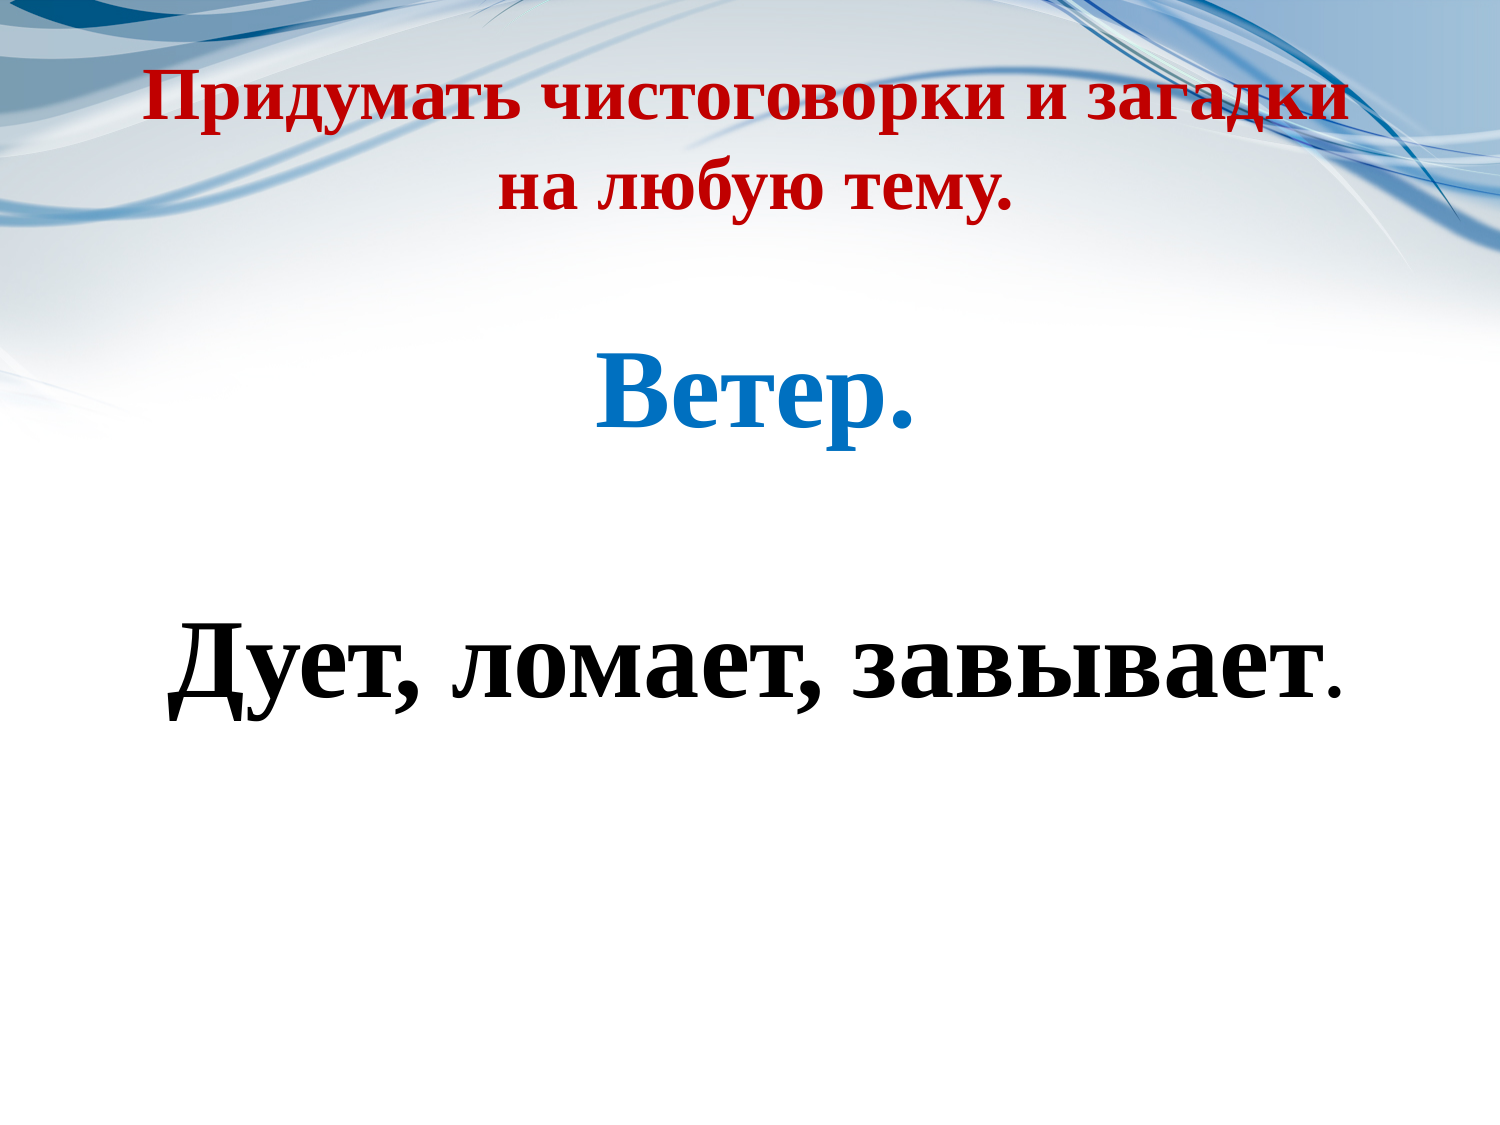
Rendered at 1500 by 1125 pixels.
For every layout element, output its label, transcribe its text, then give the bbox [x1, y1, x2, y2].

text_box Придумать чистоговорки и загадки на любую тему. Ветер. Дует, ломает, завывает. [12, 37, 1500, 818]
picture [0, 0, 1500, 1125]
